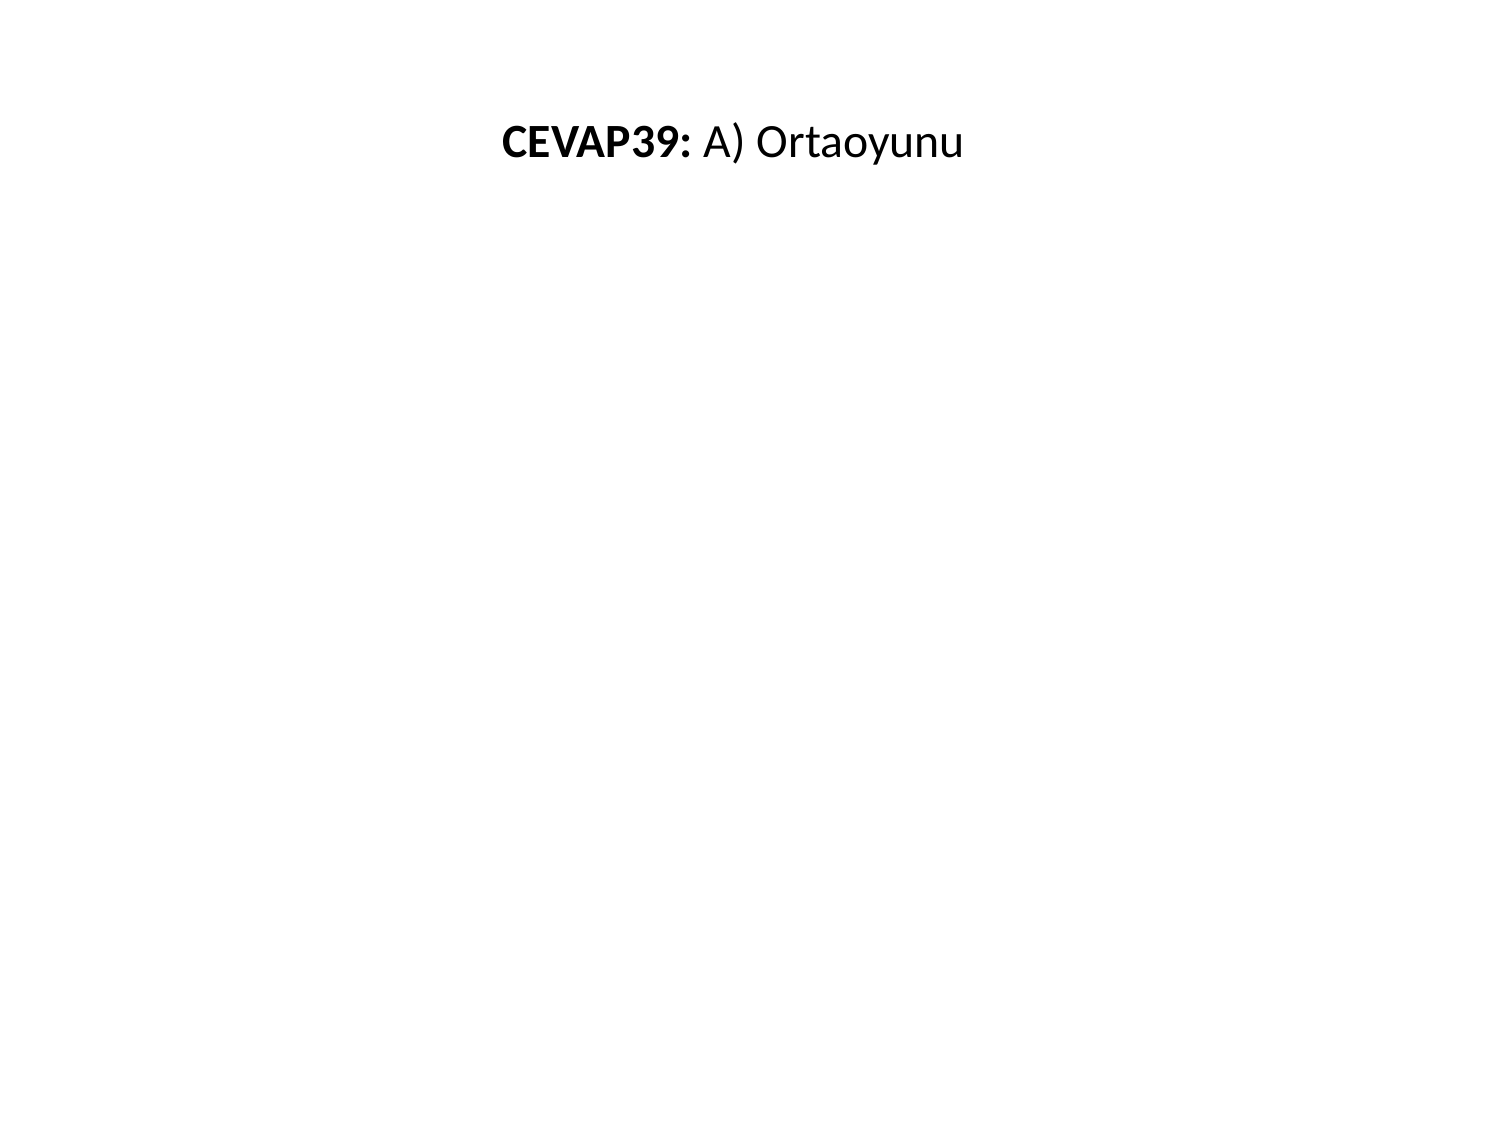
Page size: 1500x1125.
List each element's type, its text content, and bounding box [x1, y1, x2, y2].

title CEVAP39: A) Ortaoyunu [75, 45, 1425, 233]
